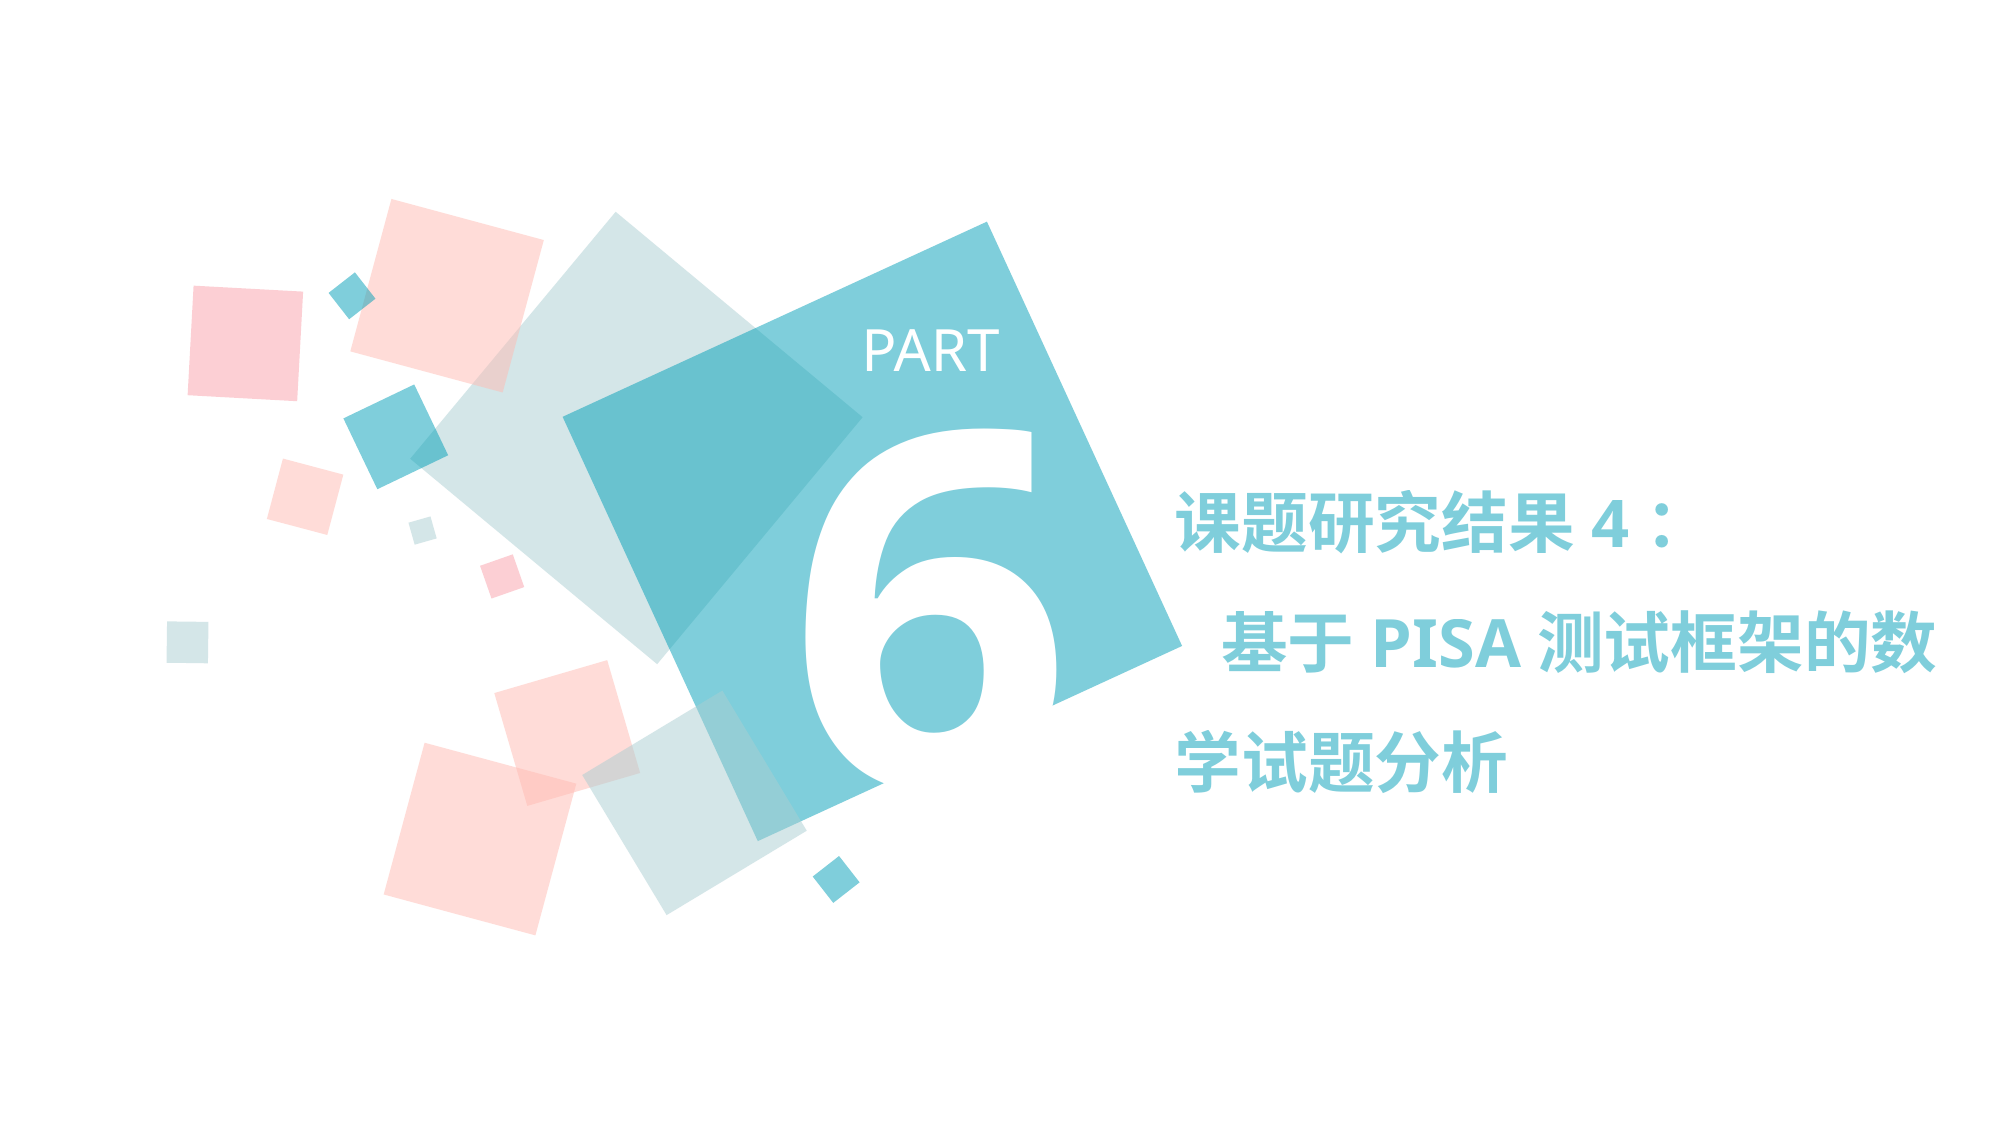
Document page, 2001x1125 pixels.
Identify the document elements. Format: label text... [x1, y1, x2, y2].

text_box 课题研究结果4： 基于PISA测试框架的数学试题分析 [1159, 433, 1953, 809]
text_box PART [846, 305, 1015, 391]
text_box 6 [773, 283, 1088, 896]
